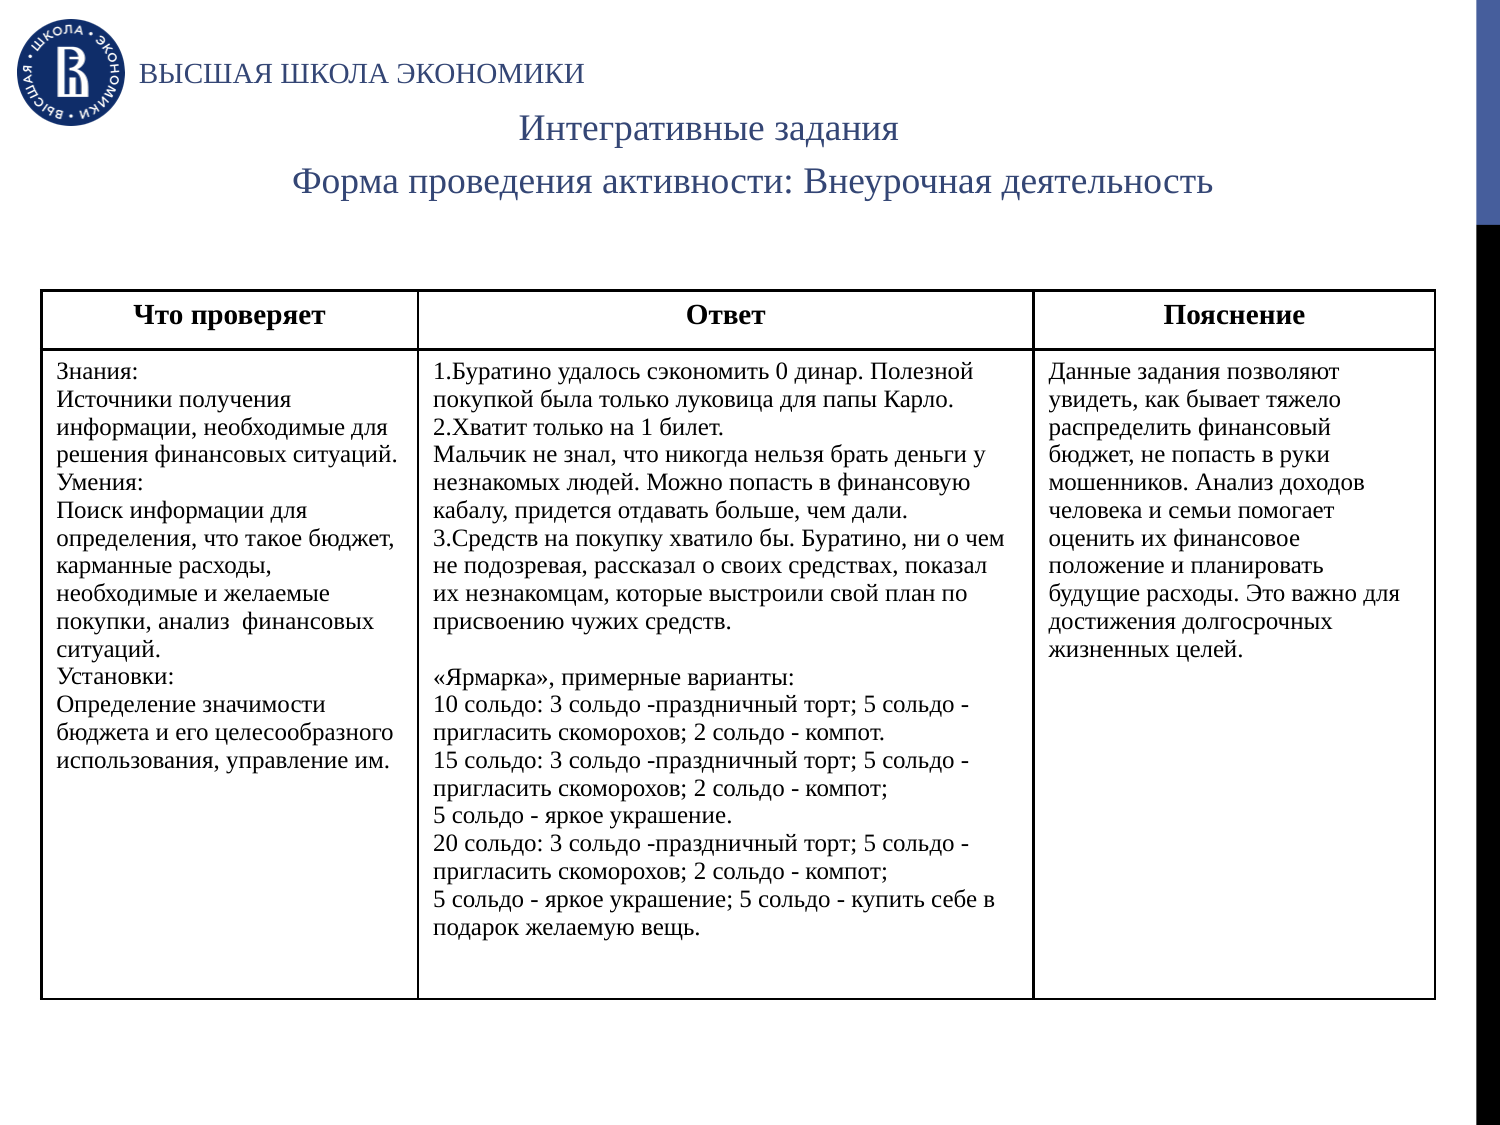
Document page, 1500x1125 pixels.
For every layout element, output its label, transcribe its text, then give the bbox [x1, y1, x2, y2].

table_cell Знания: Источники получения информации, необходимые для решения финансовых ситуаций. Умения: Поиск информации для определения, что такое бюджет, карманные расходы, необходимые и желаемые покупки, анализ финансовых ситуаций. Установки: Определение значимости бюджета и его целесообразного использования, управление им. [43, 351, 417, 998]
text_box ВЫСШАЯ ШКОЛА ЭКОНОМИКИ [130, 47, 644, 97]
table_header Пояснение [1035, 292, 1434, 348]
table_header Что проверяет [43, 292, 417, 348]
text_box Интегративные задания [503, 95, 914, 156]
table_cell Данные задания позволяют увидеть, как бывает тяжело распределить финансовый бюджет, не попасть в руки мошенников. Анализ доходов человека и семьи помогает оценить их финансовое положение и планировать будущие расходы. Это важно для достижения долгосрочных жизненных целей. [1035, 351, 1434, 998]
picture [17, 18, 125, 127]
table_cell 1.Буратино удалось сэкономить 0 динар. Полезной покупкой была только луковица для папы Карло. 2.Хватит только на 1 билет. Мальчик не знал, что никогда нельзя брать деньги у незнакомых людей. Можно попасть в финансовую кабалу, придется отдавать больше, чем дали. 3.Средств на покупку хватило бы. Буратино, ни о чем не подозревая, рассказал о своих средствах, показал их незнакомцам, которые выстроили свой план по присвоению чужих средств. «Ярмарка», примерные варианты: 10 сольдо: 3 сольдо -праздничный торт; 5 сольдо - пригласить скоморохов; 2 сольдо - компот. 15 сольдо: 3 сольдо -праздничный торт; 5 сольдо - пригласить скоморохов; 2 сольдо - компот; 5 сольдо - яркое украшение. 20 сольдо: 3 сольдо -праздничный торт; 5 сольдо - пригласить скоморохов; 2 сольдо - компот; 5 сольдо - яркое украшение; 5 сольдо - купить себе в подарок желаемую вещь. [419, 351, 1032, 998]
table_header Ответ [419, 292, 1032, 348]
text_box Форма проведения активности: Внеурочная деятельность [127, 148, 1379, 209]
